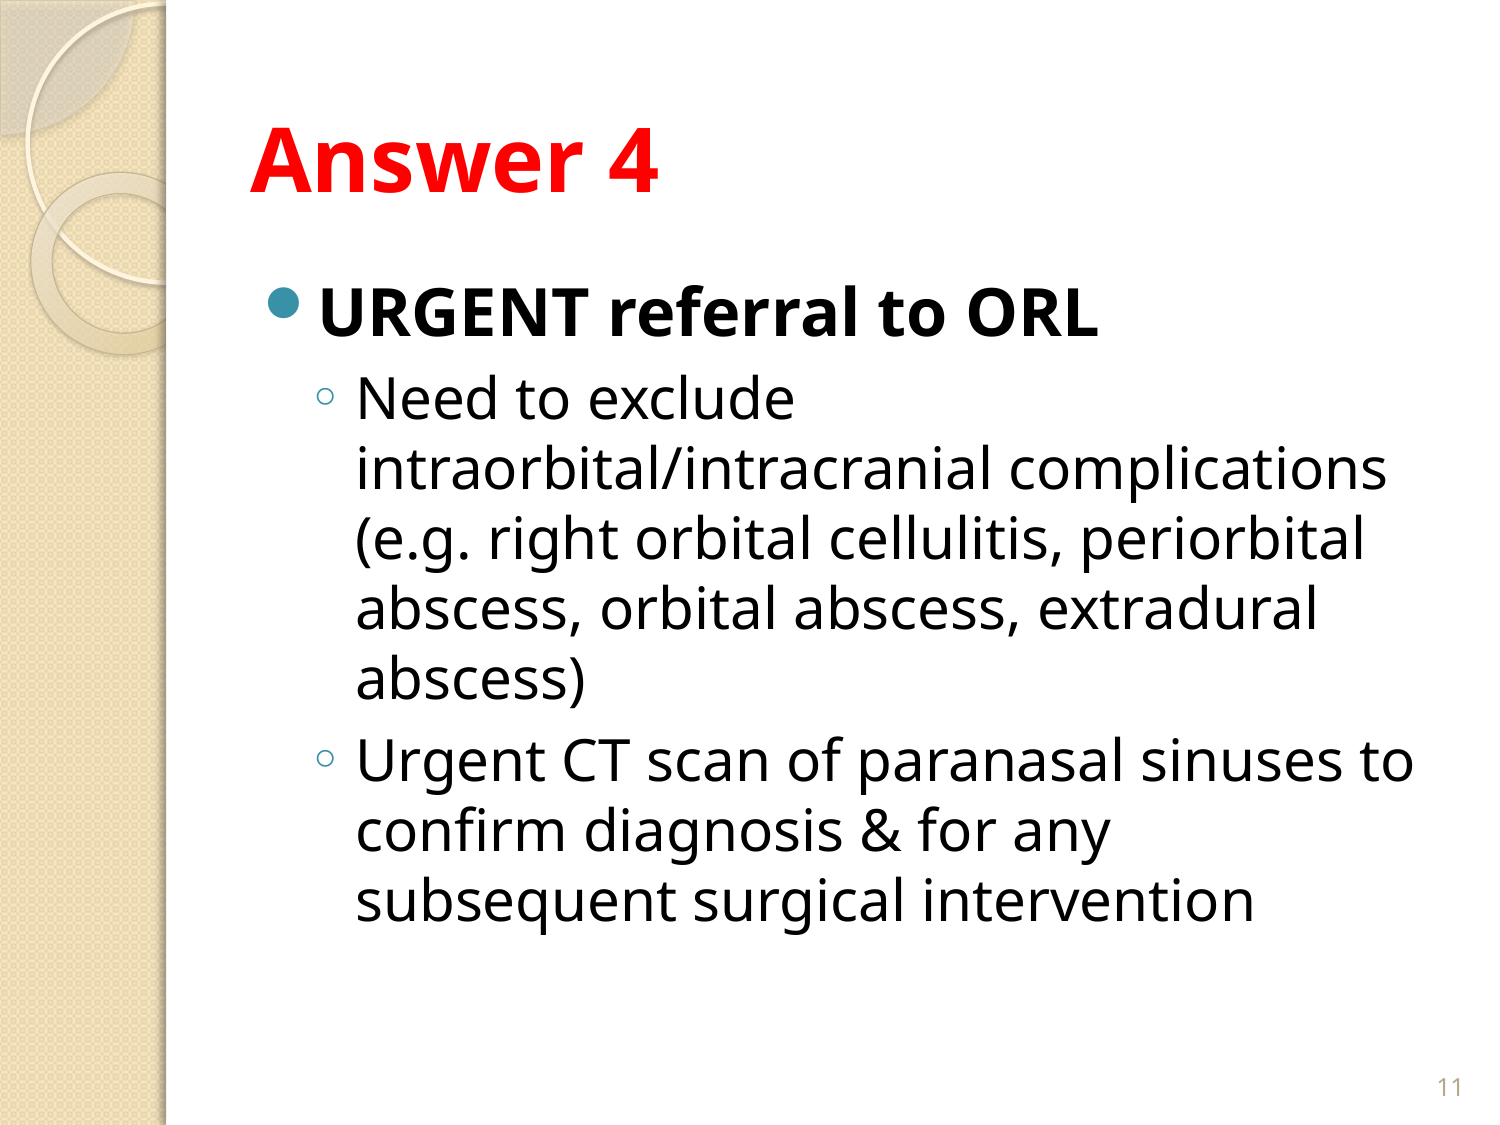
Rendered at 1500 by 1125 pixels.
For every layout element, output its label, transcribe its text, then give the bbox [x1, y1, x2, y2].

title Answer 4 [235, 62, 1466, 250]
slide_number 11 [1413, 1034, 1488, 1113]
list URGENT referral to ORL Need to exclude intraorbital/intracranial complications (e.g. right orbital cellulitis, periorbital abscess, orbital abscess, extradural abscess) Urgent CT scan of paranasal sinuses to confirm diagnosis & for any subsequent surgical intervention [235, 262, 1450, 1050]
